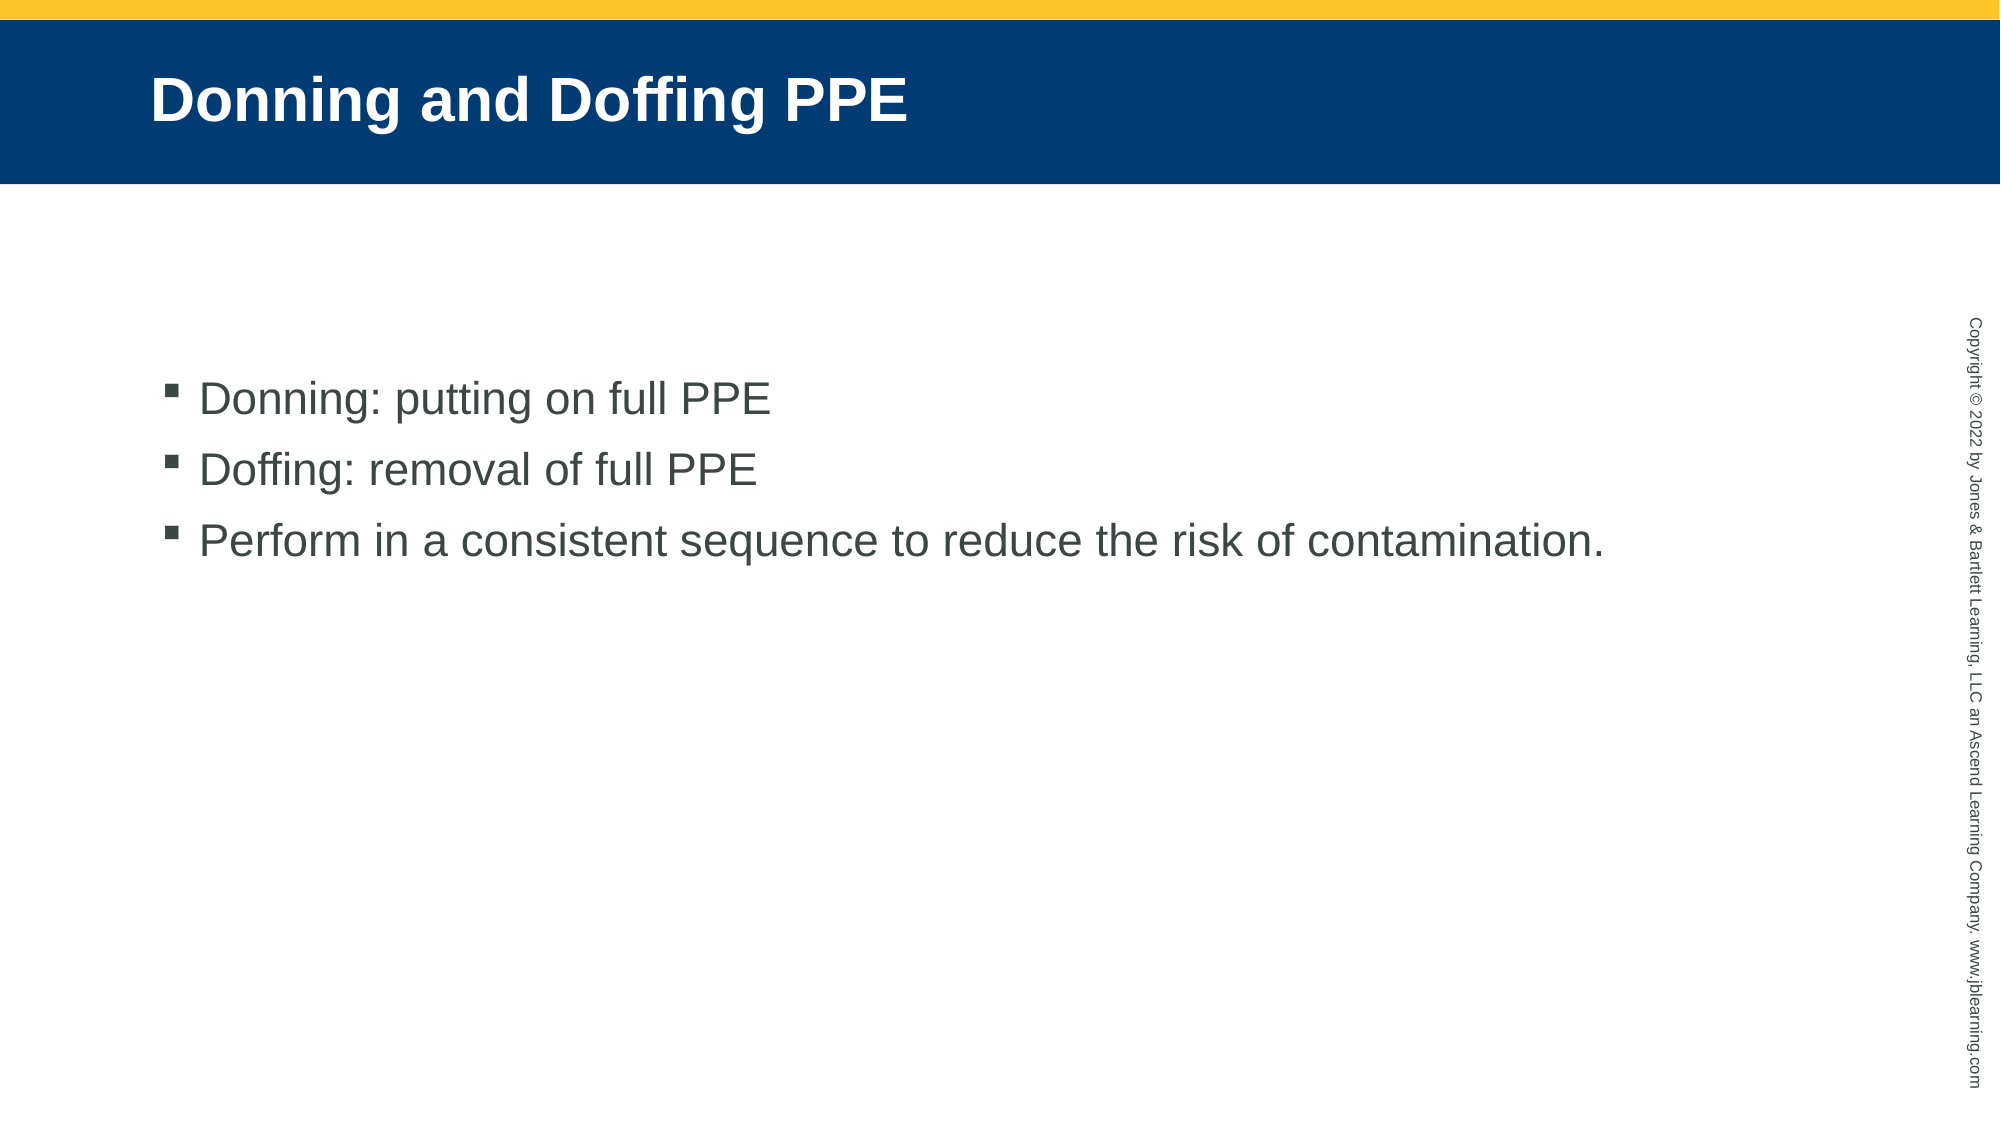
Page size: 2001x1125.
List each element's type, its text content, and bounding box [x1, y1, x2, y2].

list Donning: putting on full PPE Doffing: removal of full PPE Perform in a consistent sequence to reduce the risk of contamination. [146, 361, 1859, 1016]
title Donning and Doffing PPE [0, 19, 2000, 185]
